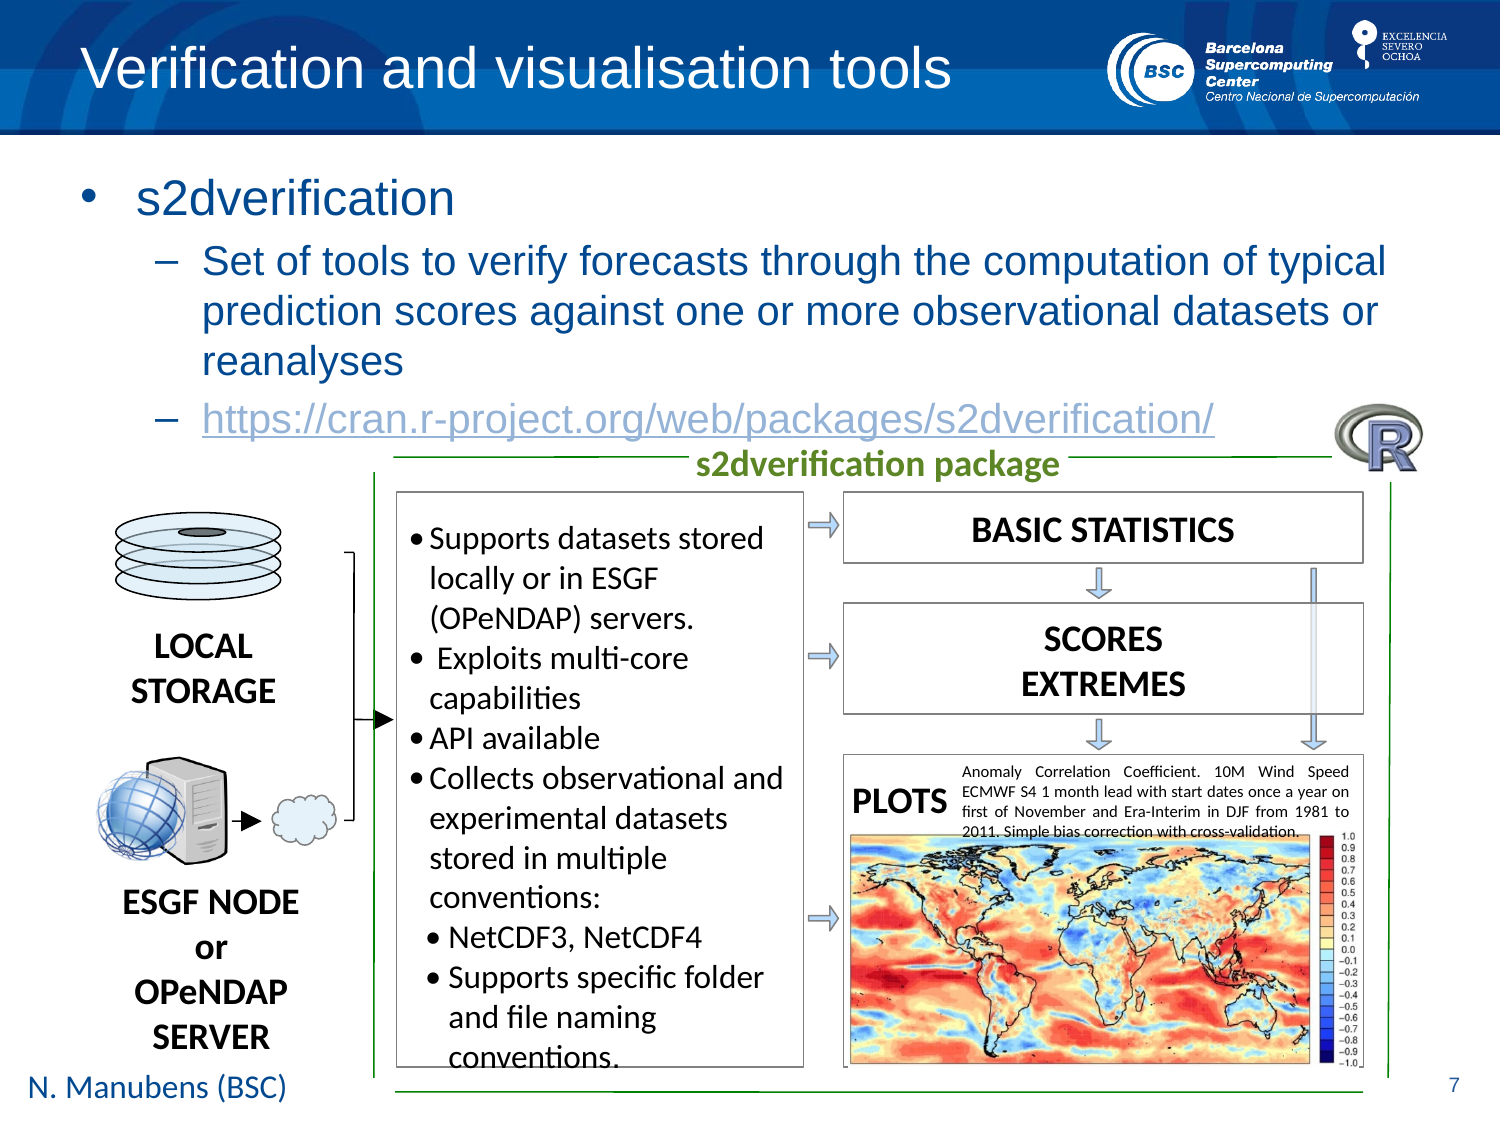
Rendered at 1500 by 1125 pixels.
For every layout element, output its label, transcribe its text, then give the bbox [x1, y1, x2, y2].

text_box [64, 389, 1424, 1115]
picture [0, 0, 1500, 135]
title Verification and visualisation tools [65, 23, 1081, 135]
list s2dverification Set of tools to verify forecasts through the computation of typical prediction scores against one or more observational datasets or reanalyses https://cran.r-project.org/web/packages/s2dverification/ [64, 157, 1432, 1043]
text_box N. Manubens (BSC) [13, 1056, 59, 1112]
